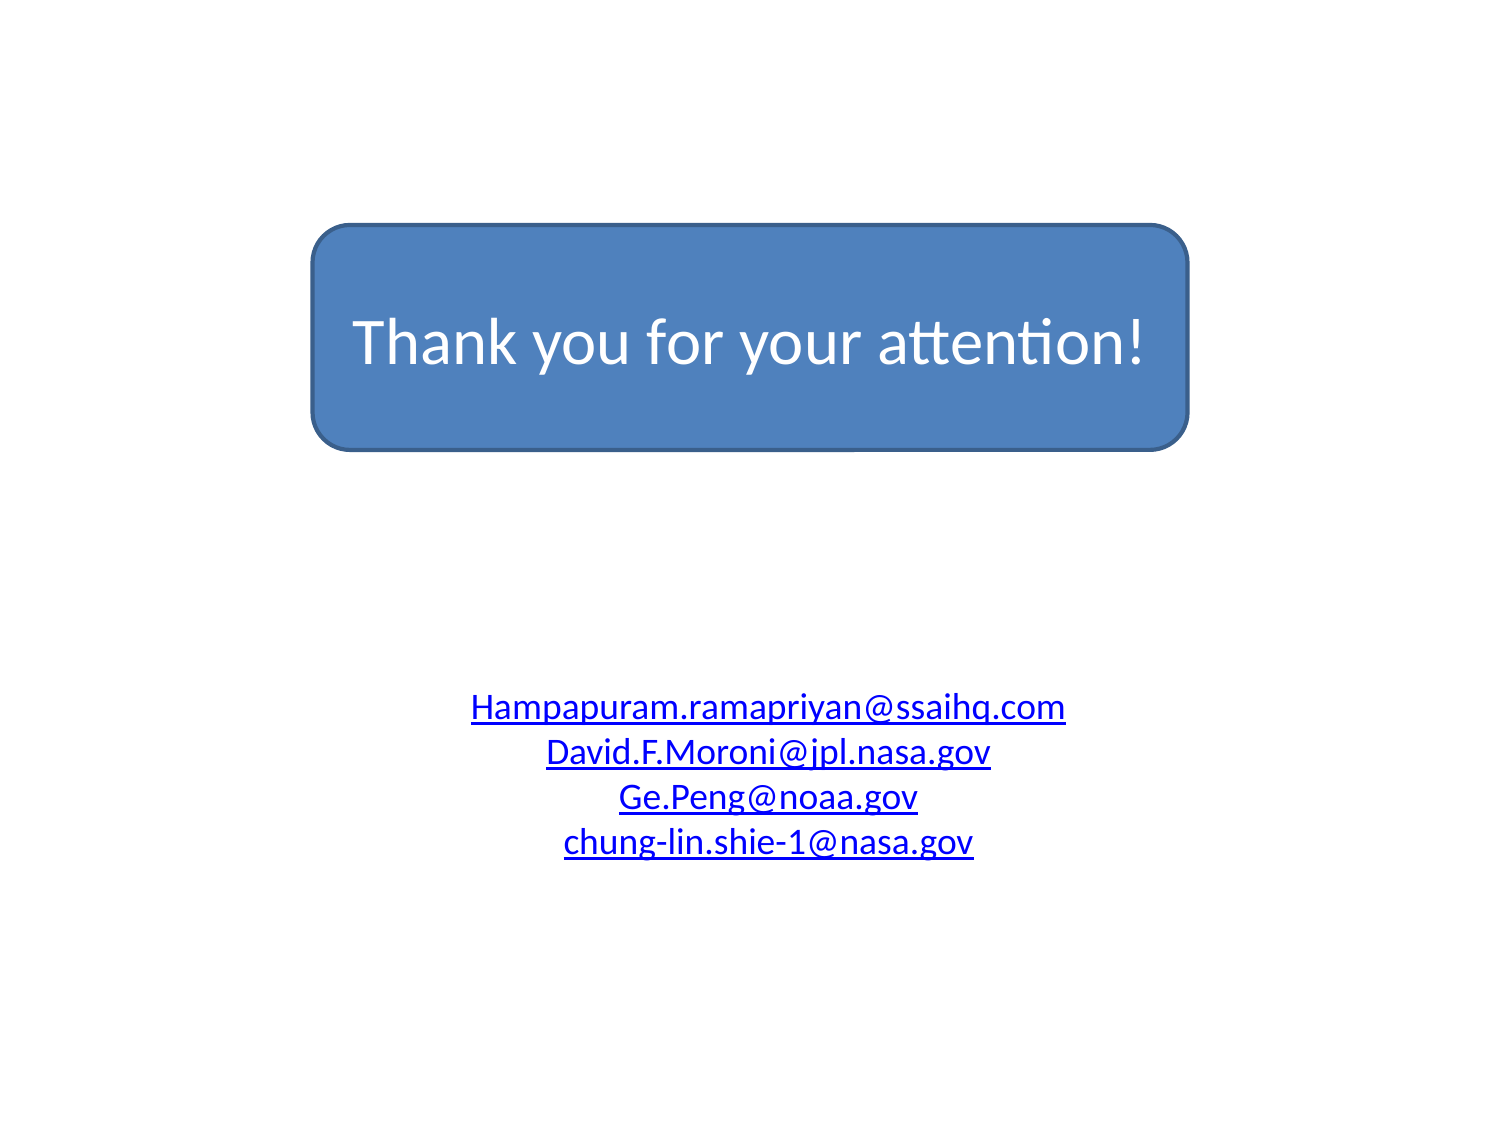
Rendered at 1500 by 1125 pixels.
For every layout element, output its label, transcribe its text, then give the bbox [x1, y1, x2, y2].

text_box Thank you for your attention! [310, 222, 1190, 453]
text_box Hampapuram.ramapriyan@ssaihq.com David.F.Moroni@jpl.nasa.gov Ge.Peng@noaa.gov chung-lin.shie-1@nasa.gov [274, 674, 1263, 870]
